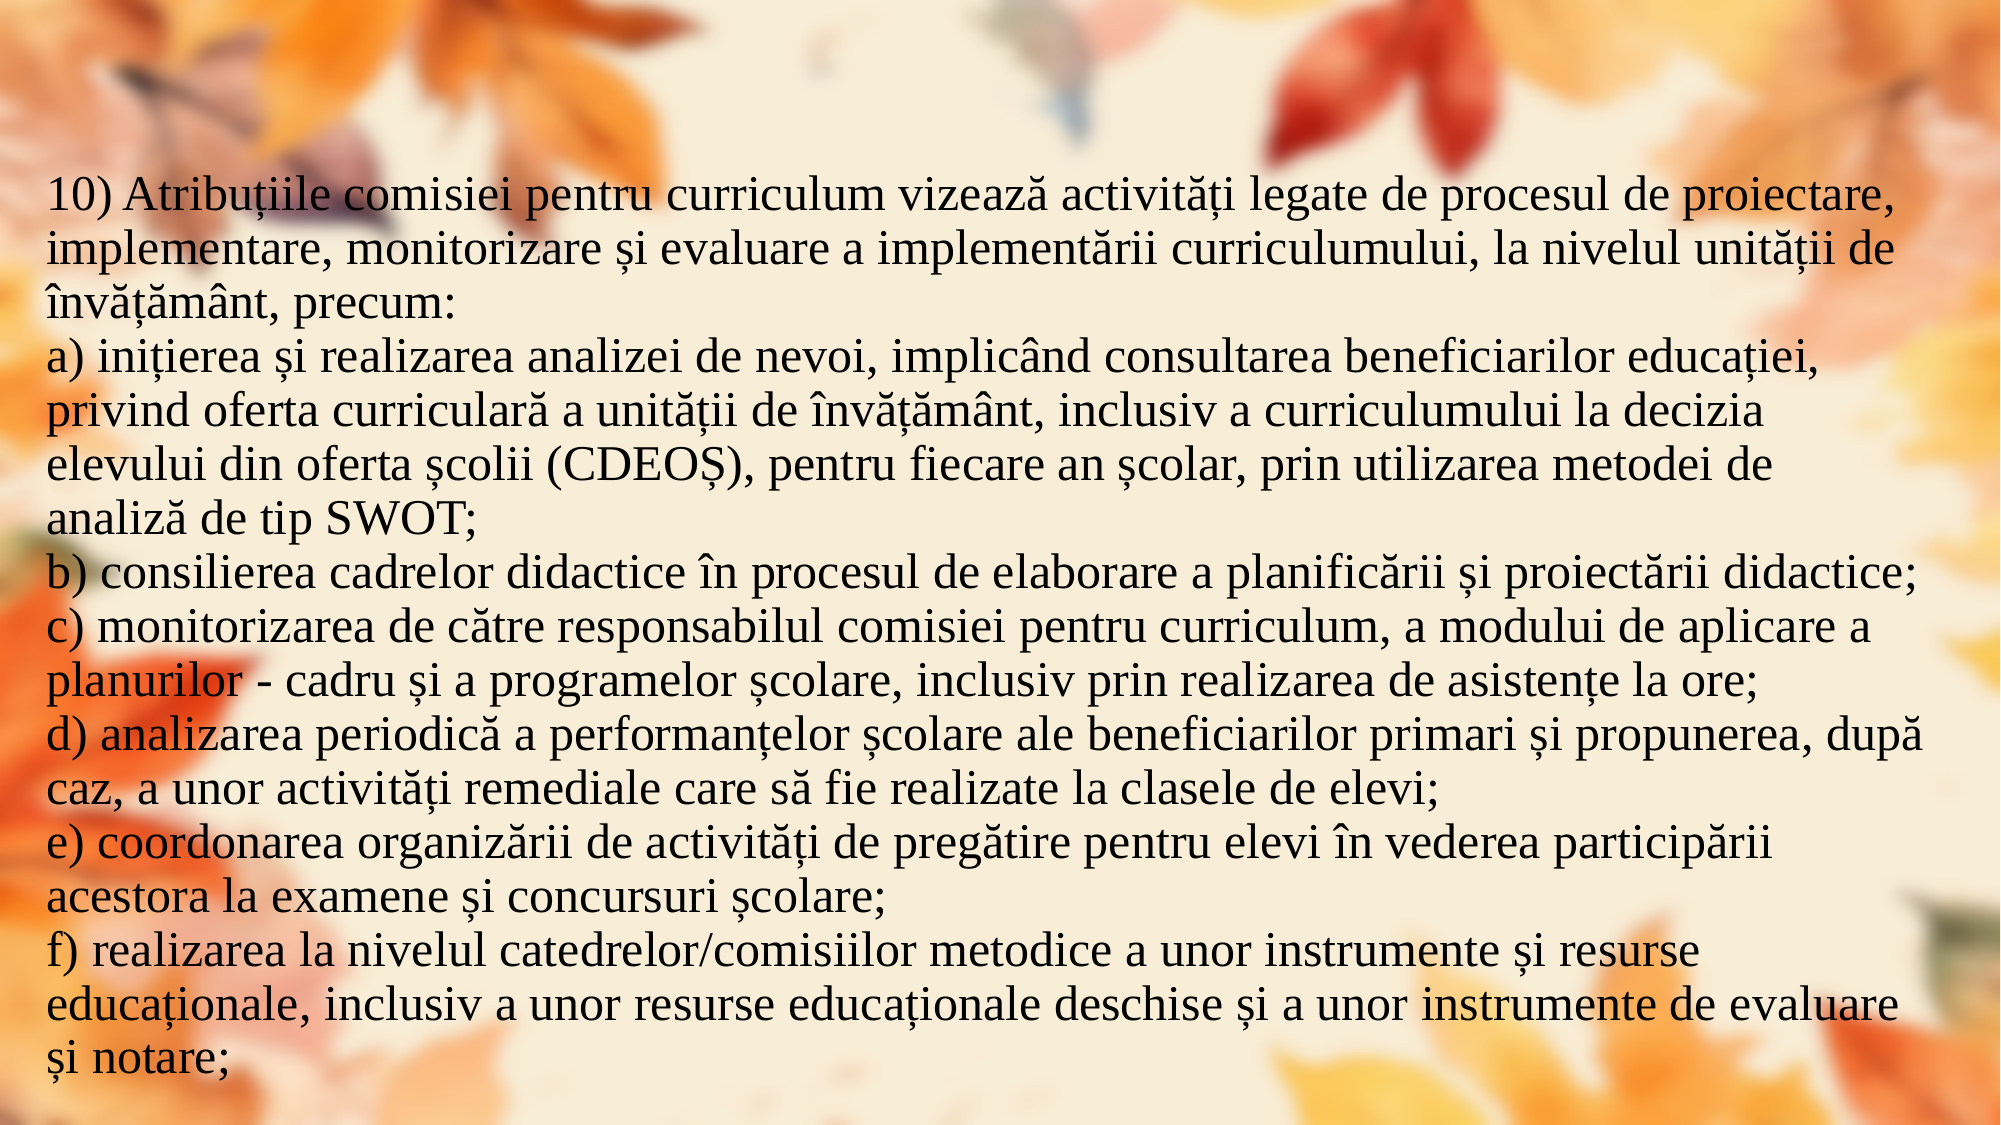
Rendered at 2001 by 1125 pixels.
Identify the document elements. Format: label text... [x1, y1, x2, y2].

list 10) Atribuțiile comisiei pentru curriculum vizează activități legate de procesul de proiectare, implementare, monitorizare și evaluare a implementării curriculumului, la nivelul unității de învățământ, precum: a) inițierea și realizarea analizei de nevoi, implicând consultarea beneficiarilor educației, privind oferta curriculară a unității de învățământ, inclusiv a curriculumului la decizia elevului din oferta școlii (CDEOȘ), pentru fiecare an școlar, prin utilizarea metodei de analiză de tip SWOT; b) consilierea cadrelor didactice în procesul de elaborare a planificării și proiectării didactice; c) monitorizarea de către responsabilul comisiei pentru curriculum, a modului de aplicare a planurilor - cadru și a programelor școlare, inclusiv prin realizarea de asistențe la ore; d) analizarea periodică a performanțelor școlare ale beneficiarilor primari și propunerea, după caz, a unor activități remediale care să fie realizate la clasele de elevi; e) coordonarea organizării de activități de pregătire pentru elevi în vederea participării acestora la examene și concursuri școlare; f) realizarea la nivelul catedrelor/comisiilor metodice a unor instrumente și resurse educaționale, inclusiv a unor resurse educaționale deschise și a unor instrumente de evaluare și notare; [31, 159, 1944, 1107]
picture [0, 0, 2001, 1125]
